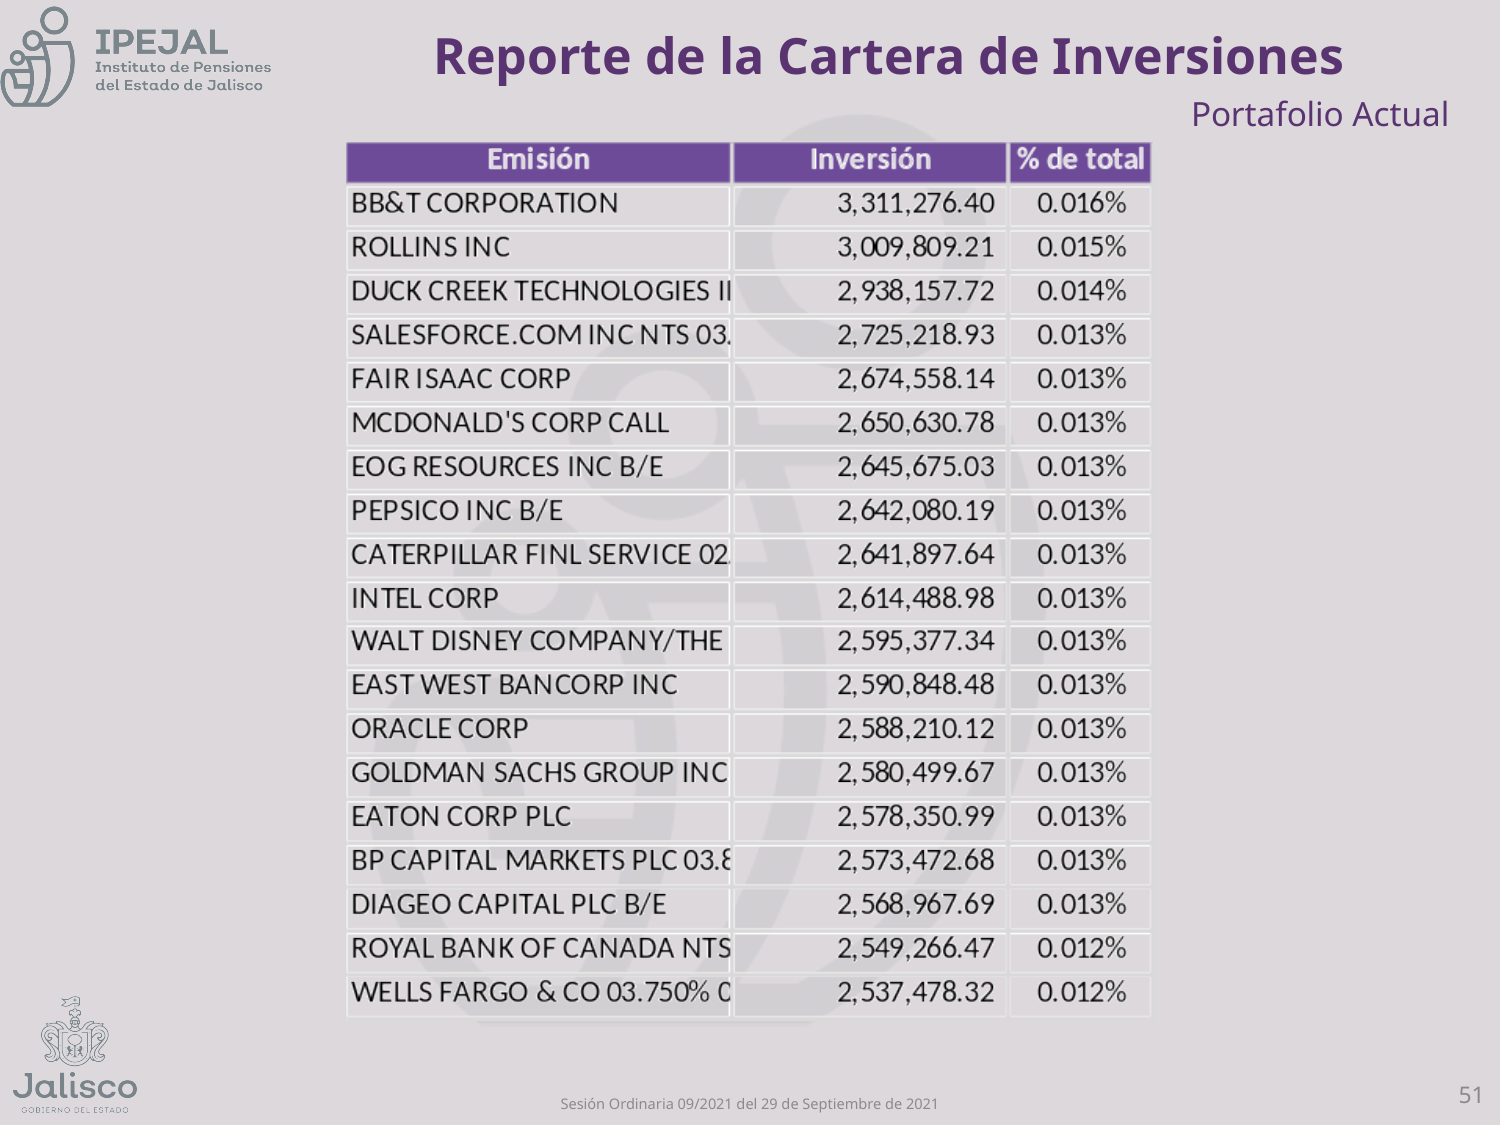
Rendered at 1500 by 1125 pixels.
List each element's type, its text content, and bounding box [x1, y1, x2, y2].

text_box Reporte de la Cartera de Inversiones [277, 23, 1500, 149]
picture [0, 6, 271, 107]
picture [344, 141, 1156, 1021]
slide_number 51 [1411, 1066, 1500, 1125]
text_box Portafolio Actual [1176, 86, 1465, 141]
picture [0, 988, 166, 1125]
footer Sesión Ordinaria 09/2021 del 29 de Septiembre de 2021 [472, 1074, 1028, 1125]
